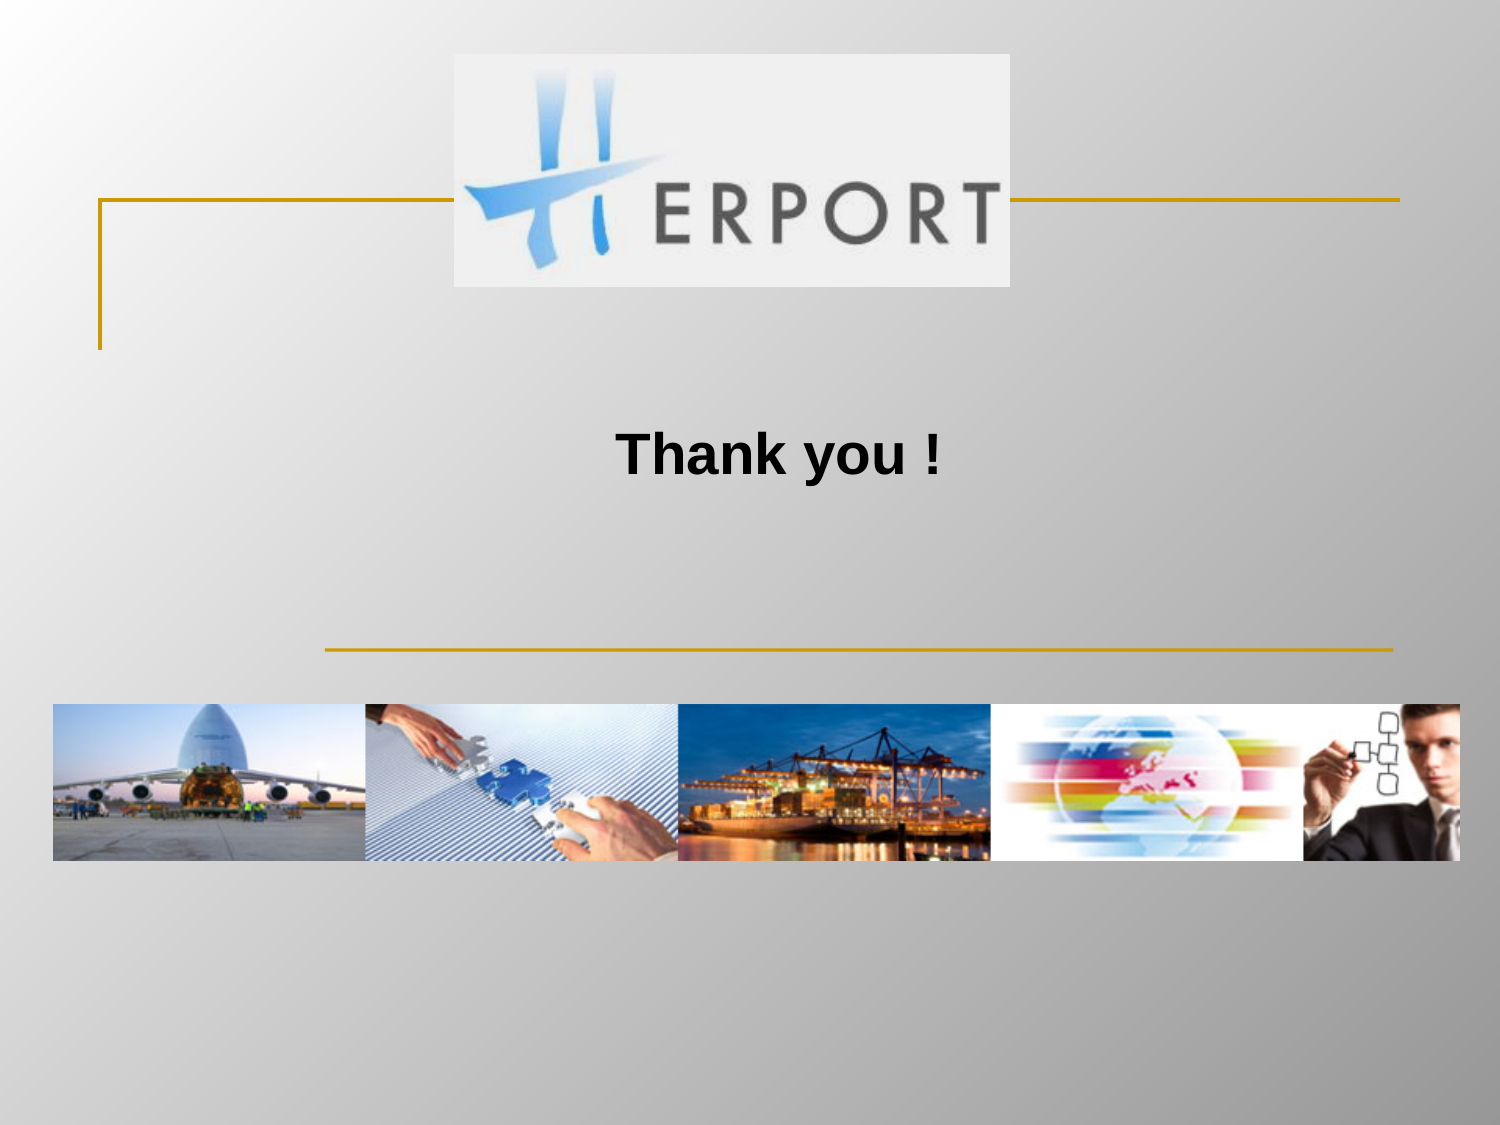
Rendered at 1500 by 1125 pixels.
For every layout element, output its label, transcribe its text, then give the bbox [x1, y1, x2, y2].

picture [454, 54, 1011, 287]
subtitle Thank you ! [454, 408, 1105, 551]
picture [52, 703, 1460, 861]
